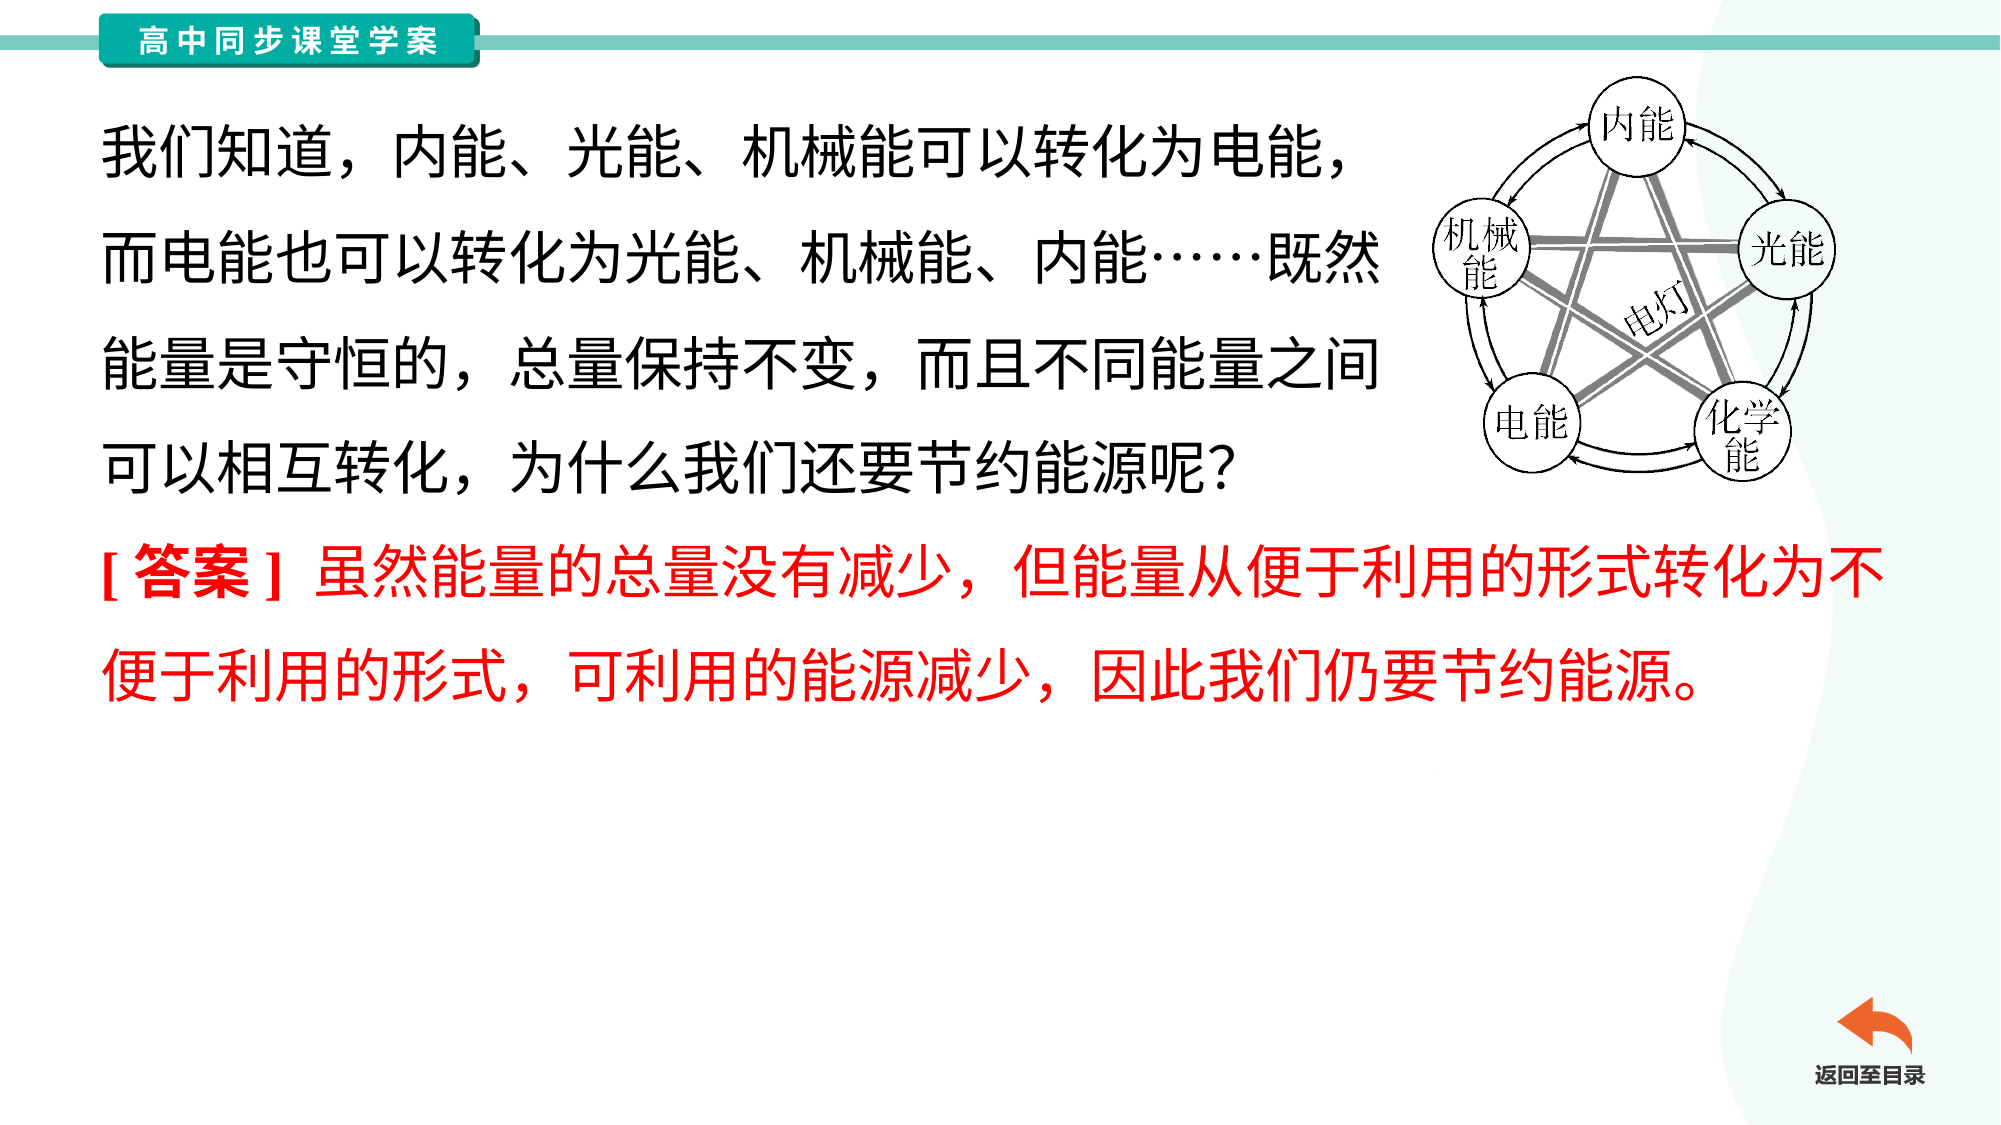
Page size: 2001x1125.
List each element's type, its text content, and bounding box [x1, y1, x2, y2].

text_box 我们知道，内能、光能、机械能可以转化为电能， 而电能也可以转化为光能、机械能、内能……既然 能量是守恒的，总量保持不变，而且不同能量之间 可以相互转化，为什么我们还要节约能源呢？ [100, 78, 1415, 491]
picture [0, 0, 2000, 1125]
text_box [答案] 虽然能量的总量没有减少，但能量从便于利用的形式转化为不 便于利用的形式，可利用的能源减少，因此我们仍要节约能源。 [100, 498, 1899, 699]
